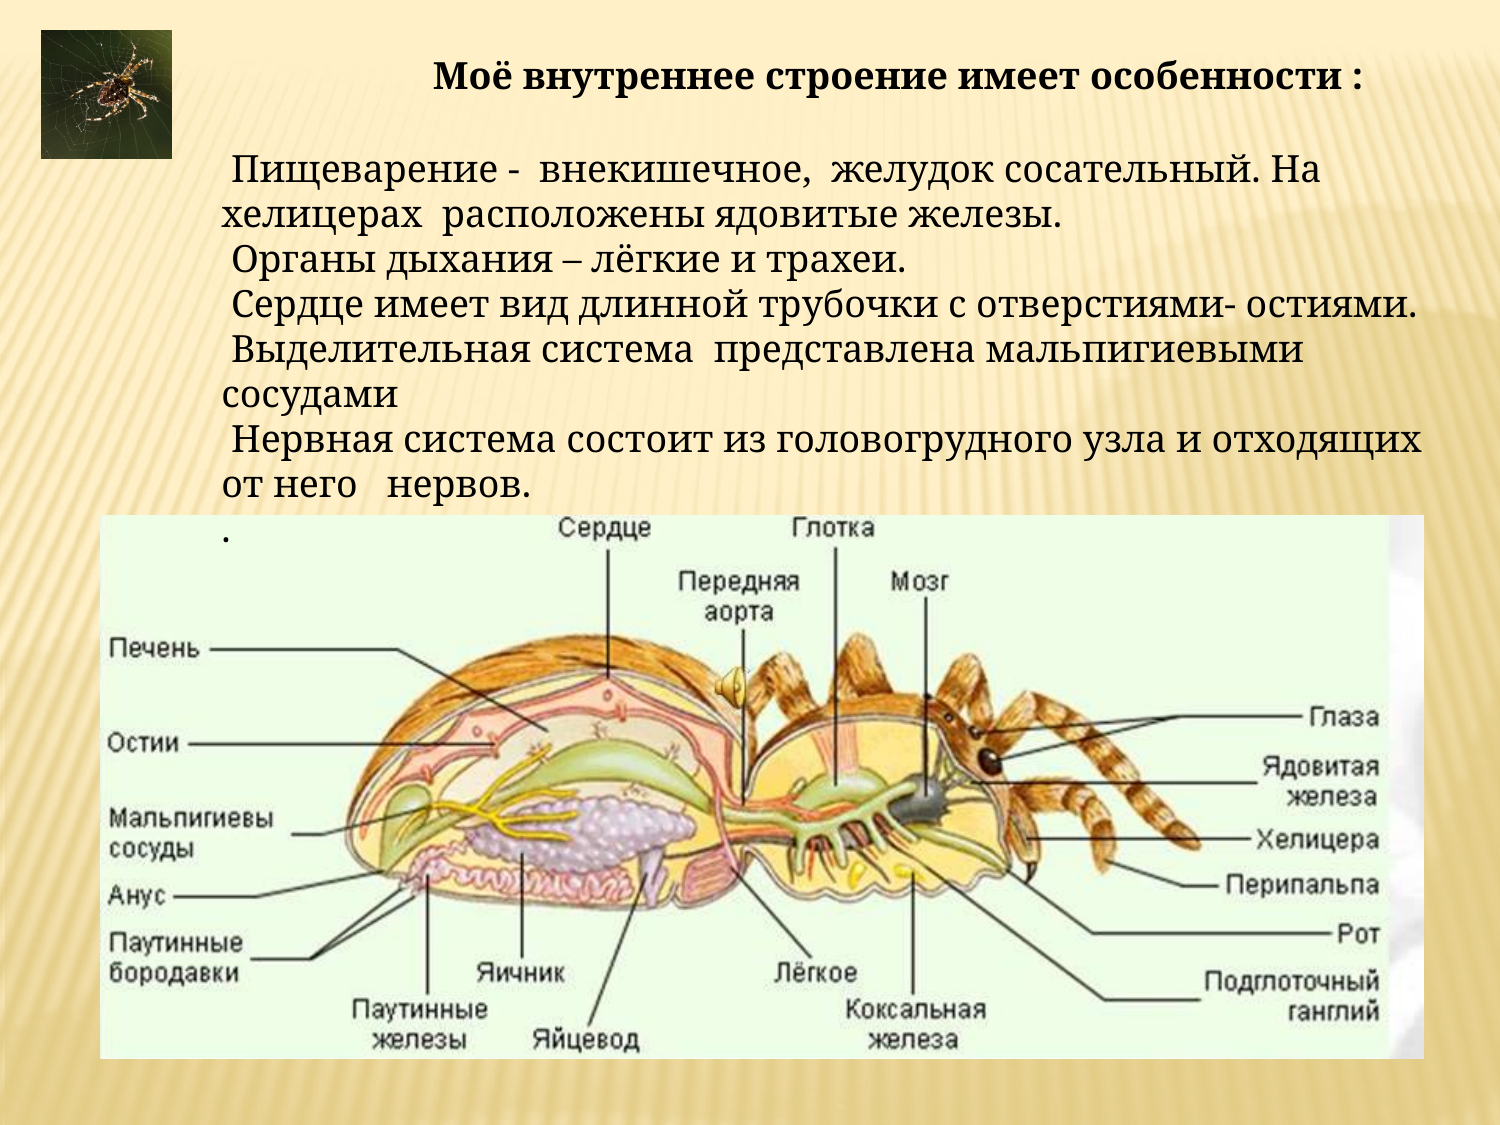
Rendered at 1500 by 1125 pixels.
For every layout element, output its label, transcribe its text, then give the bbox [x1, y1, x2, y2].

picture [99, 515, 1424, 1059]
text_box Пищеварение - внекишечное, желудок сосательный. На хелицерах расположены ядовитые железы. Органы дыхания – лёгкие и трахеи. Сердце имеет вид длинной трубочки с отверстиями- остиями. Выделительная система представлена мальпигиевыми сосудами Нервная система состоит из головогрудного узла и отходящих от него нервов. . [206, 137, 1471, 602]
text_box Моё внутреннее строение имеет особенности : [301, 0, 1400, 105]
picture [40, 30, 172, 159]
